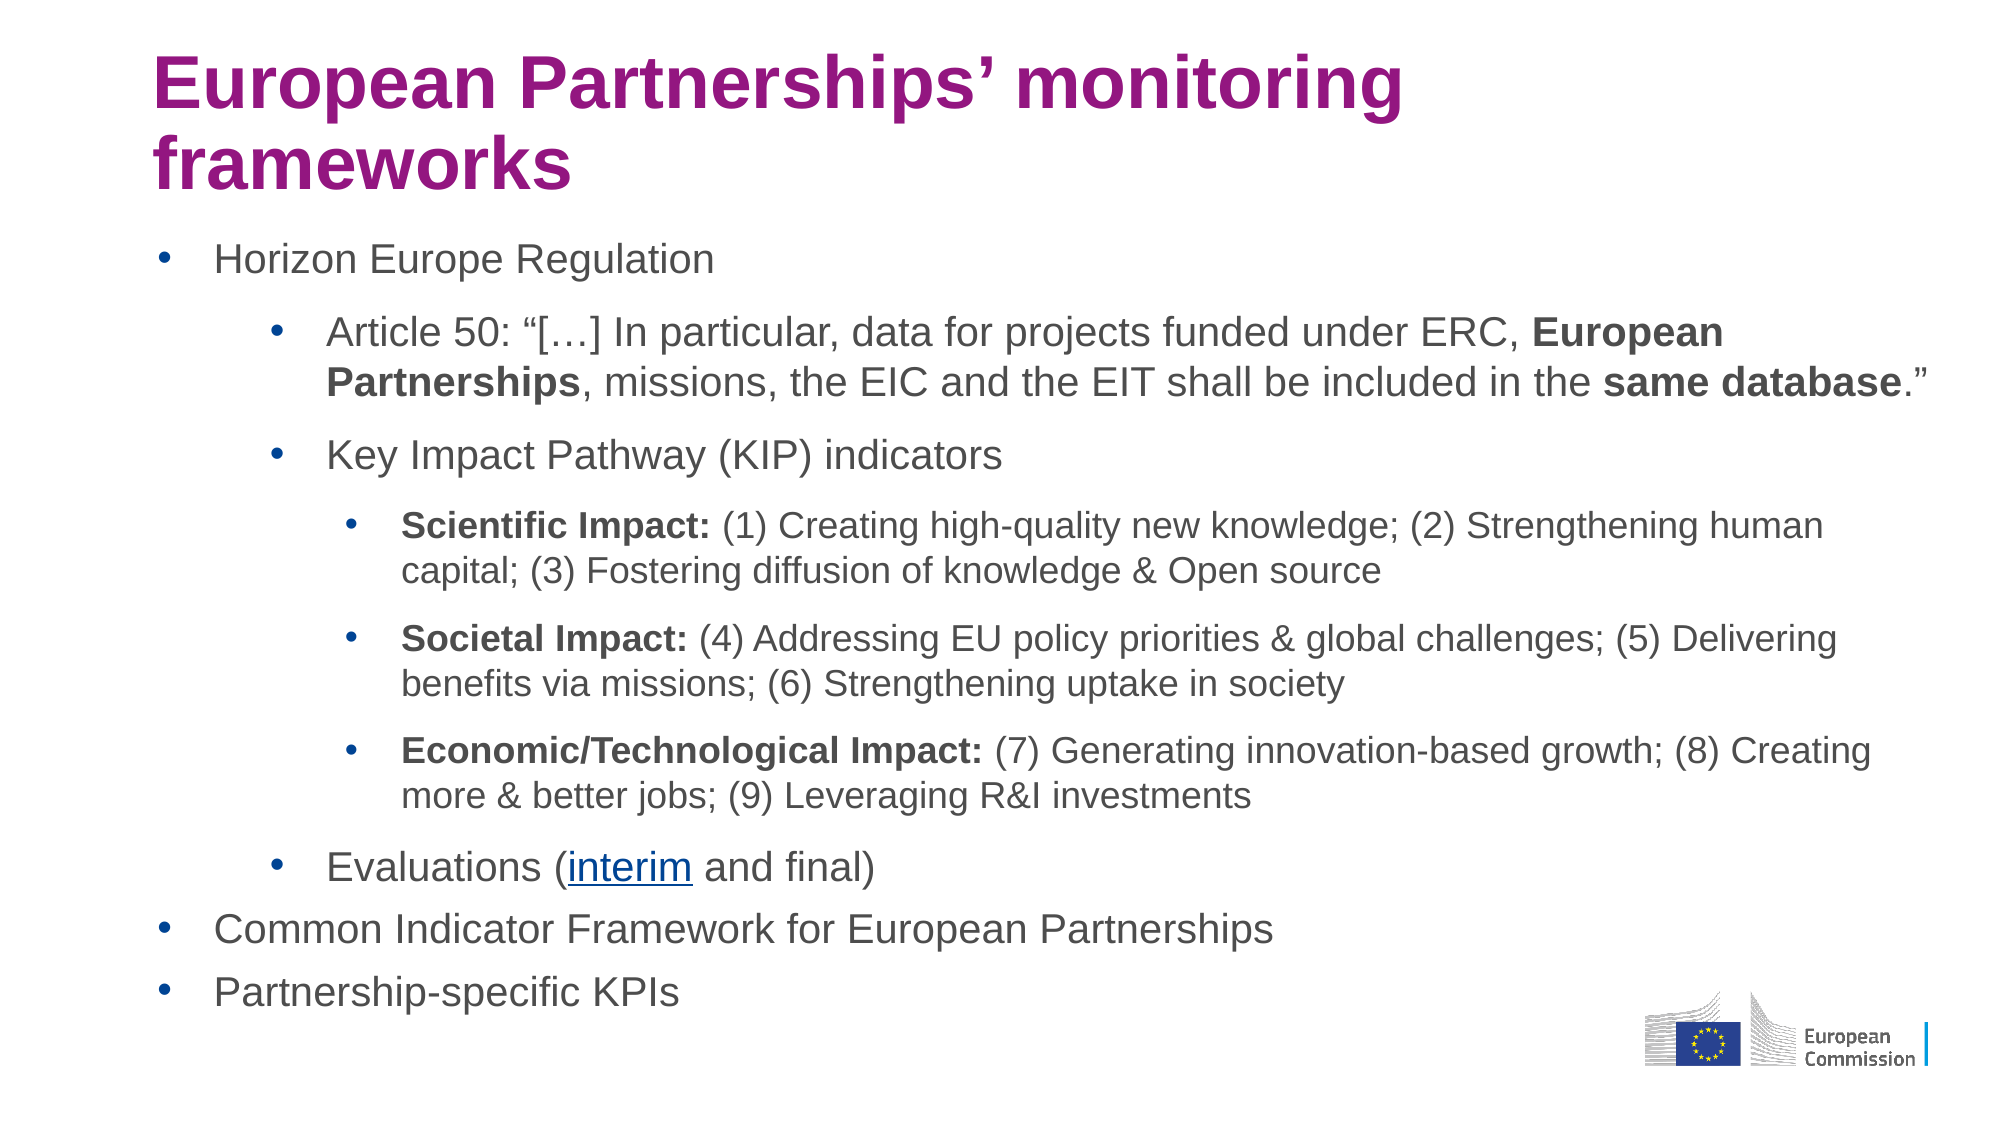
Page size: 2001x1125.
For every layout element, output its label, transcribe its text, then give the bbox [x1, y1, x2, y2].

title European Partnerships’ monitoring frameworks [137, 76, 1863, 206]
picture [1645, 991, 1928, 1066]
list Horizon Europe Regulation Article 50: “[…] In particular, data for projects funded under ERC, European Partnerships, missions, the EIC and the EIT shall be included in the same database.” Key Impact Pathway (KIP) indicators Scientific Impact: (1) Creating high-quality new knowledge; (2) Strengthening human capital; (3) Fostering diffusion of knowledge & Open source Societal Impact: (4) Addressing EU policy priorities & global challenges; (5) Delivering benefits via missions; (6) Strengthening uptake in society Economic/Technological Impact: (7) Generating innovation-based growth; (8) Creating more & better jobs; (9) Leveraging R&I investments Evaluations (interim and final) Common Indicator Framework for European Partnerships Partnership-specific KPIs [142, 224, 1963, 898]
